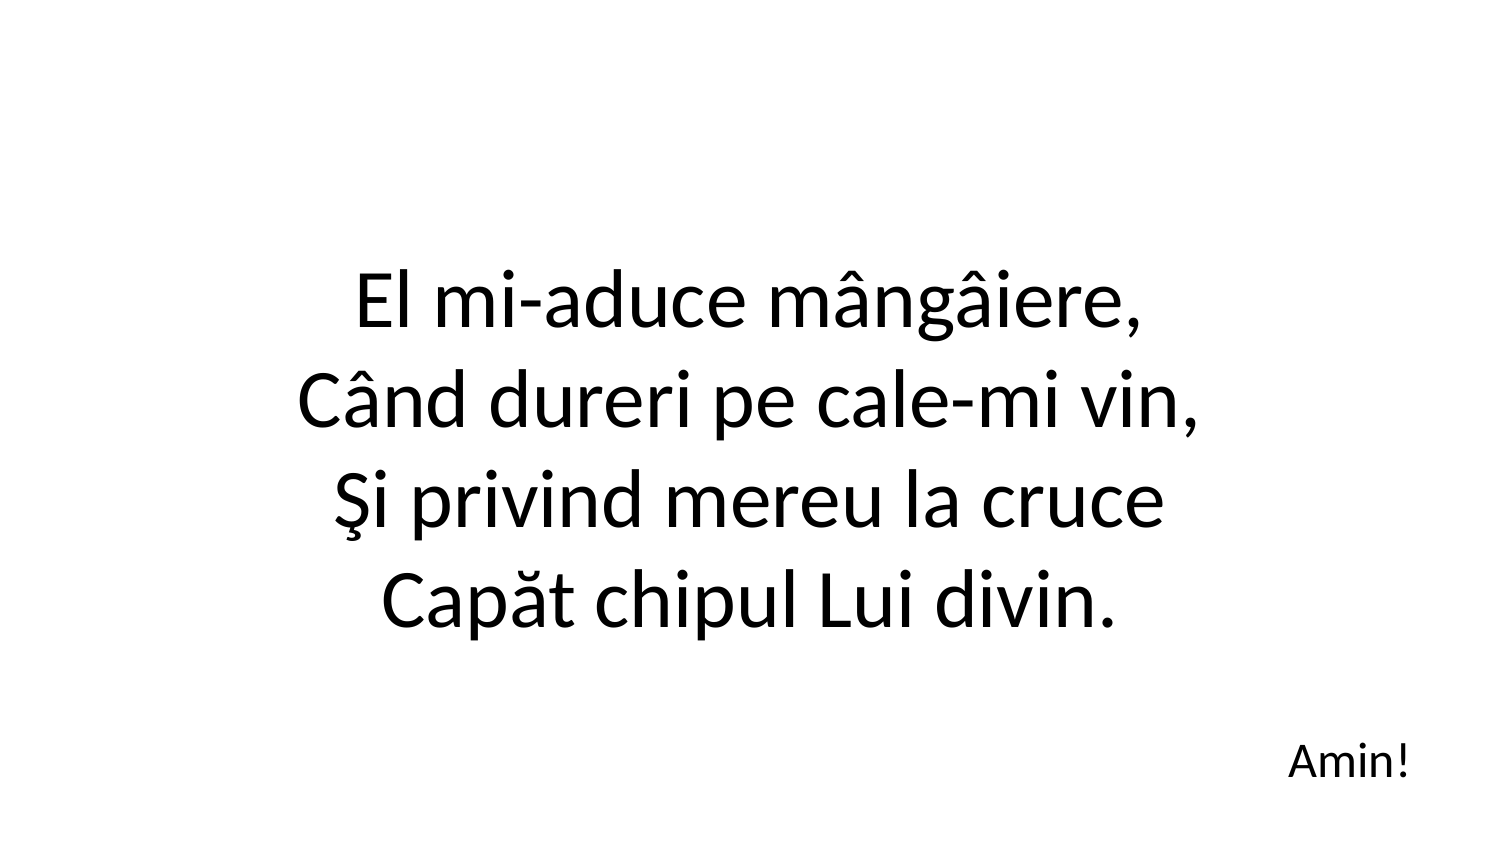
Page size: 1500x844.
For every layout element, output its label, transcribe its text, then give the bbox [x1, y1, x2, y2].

text_box Amin! [1273, 674, 1427, 795]
text_box El mi-aduce mângâiere, Când dureri pe cale-mi vin, Şi privind mereu la cruce Capăt chipul Lui divin. [282, 192, 1217, 652]
